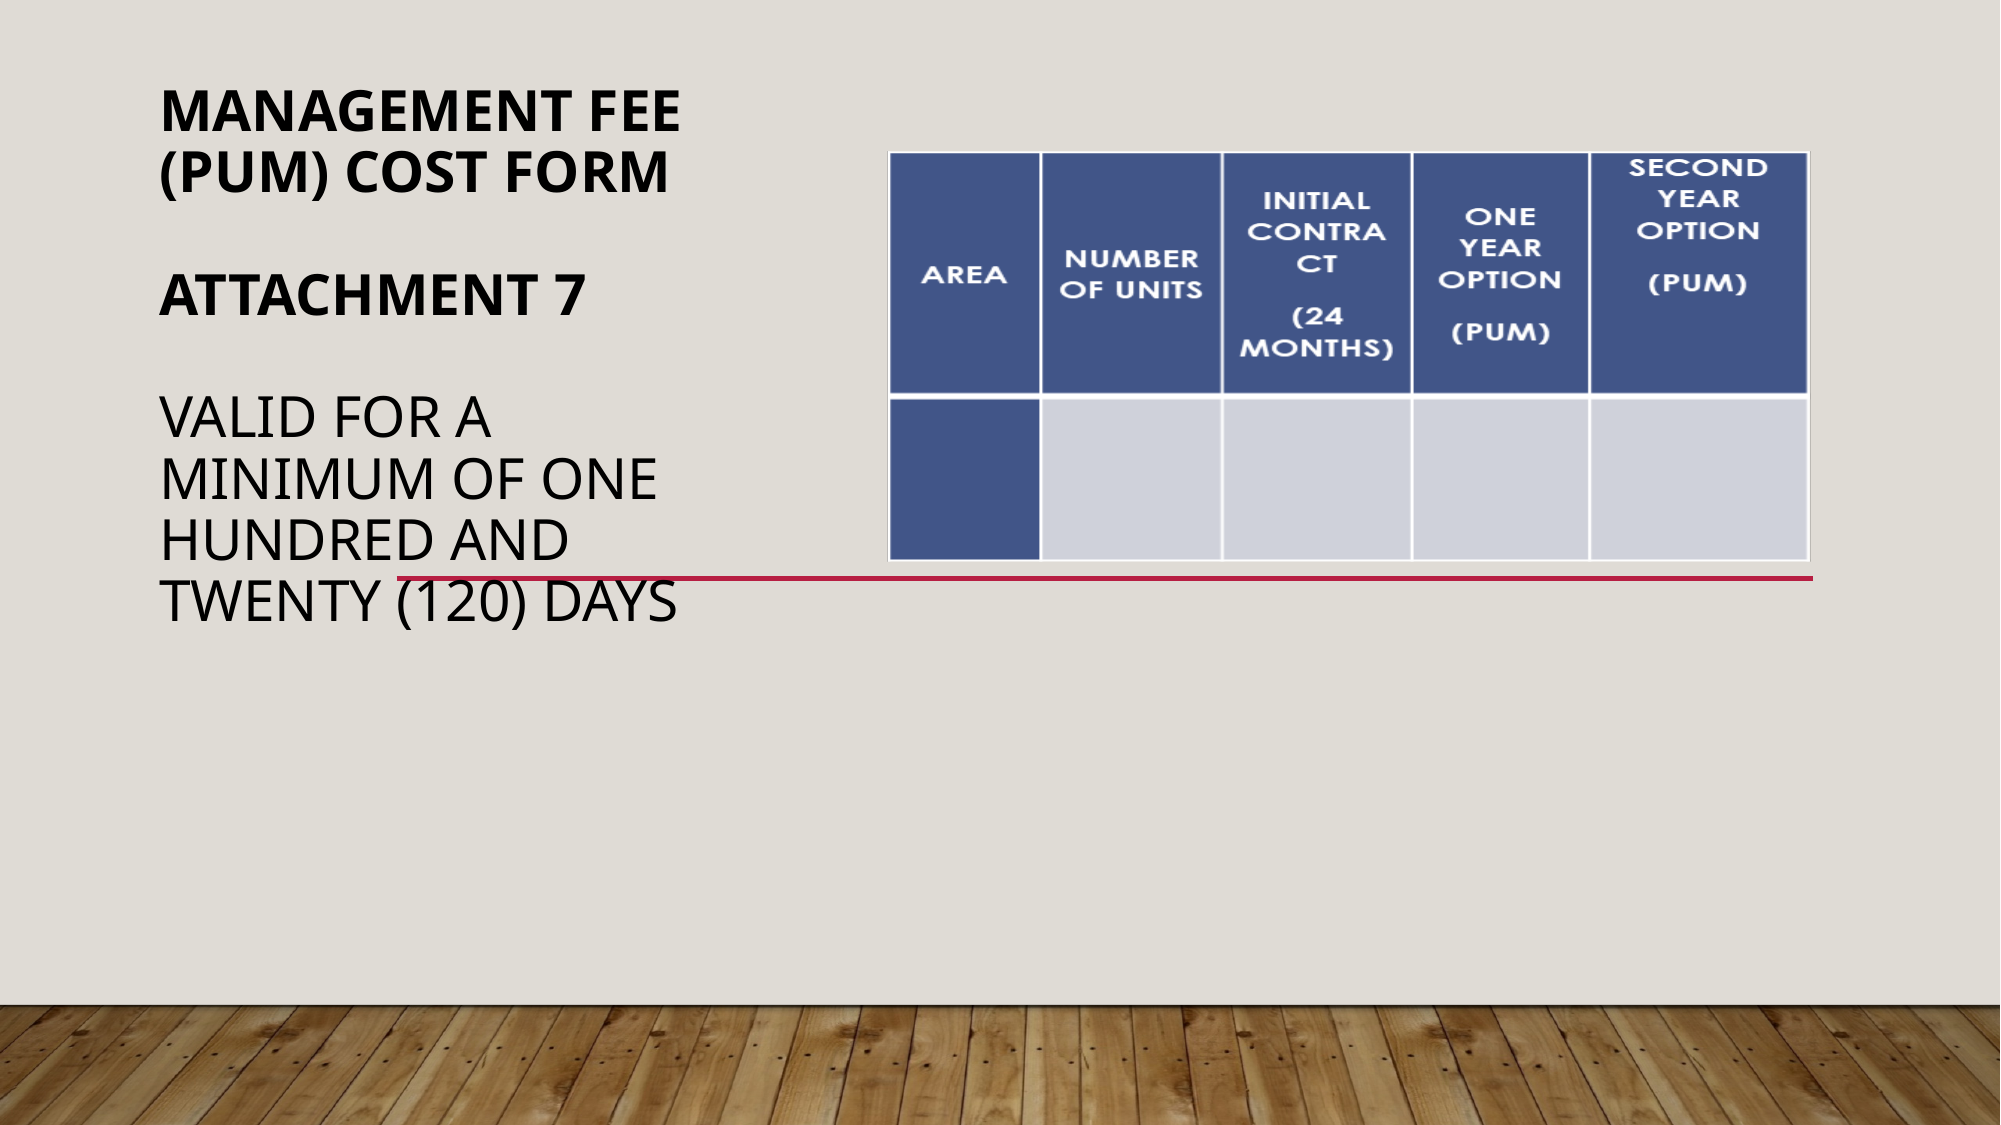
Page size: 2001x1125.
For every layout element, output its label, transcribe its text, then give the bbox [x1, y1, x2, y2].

picture [886, 146, 1815, 563]
title Management Fee (PUM) COST FORM ATTACHMENT 7 Valid for a minimuM of one hundred and twenty (120) days [144, 70, 724, 707]
picture [0, 1005, 2000, 1125]
